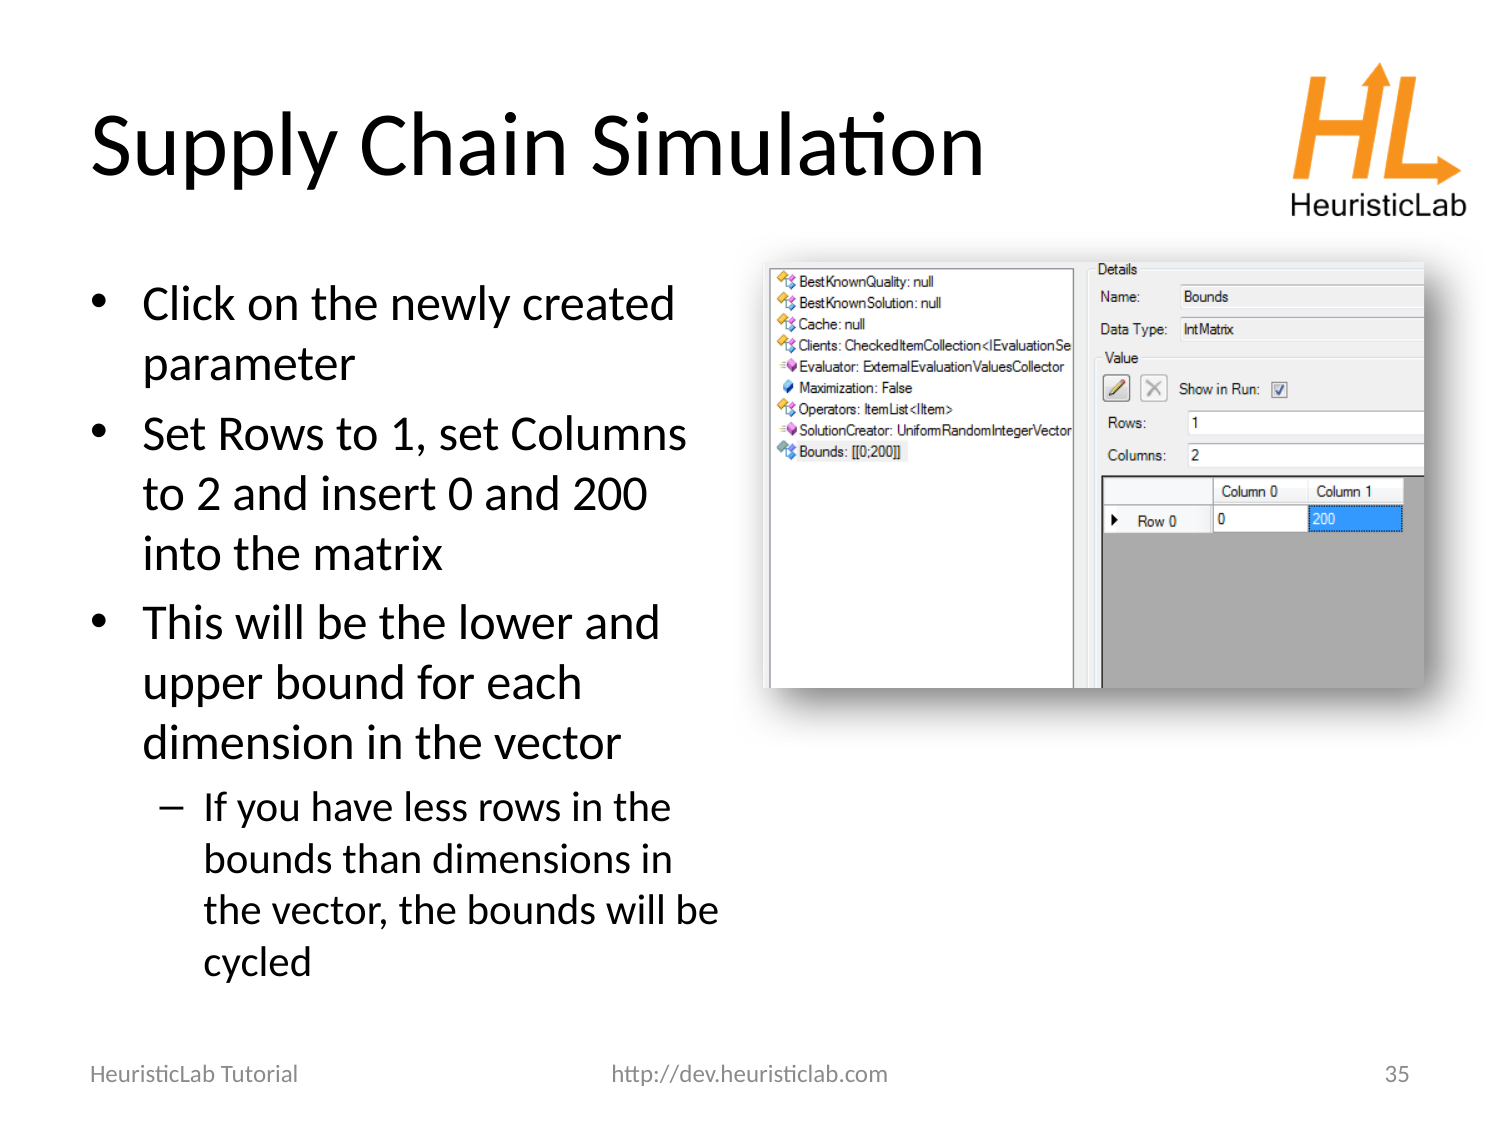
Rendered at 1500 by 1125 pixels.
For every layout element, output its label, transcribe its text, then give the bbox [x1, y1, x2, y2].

title Supply Chain Simulation [75, 45, 1282, 233]
slide_number 35 [1074, 1042, 1425, 1103]
picture [762, 262, 1425, 688]
slide_number HeuristicLab Tutorial [75, 1042, 425, 1103]
footer http://dev.heuristiclab.com [512, 1042, 988, 1103]
picture [1281, 27, 1474, 244]
list Click on the newly created parameter Set Rows to 1, set Columns to 2 and insert 0 and 200 into the matrix This will be the lower and upper bound for each dimension in the vector If you have less rows in the bounds than dimensions in the vector, the bounds will be cycled [75, 262, 738, 1005]
